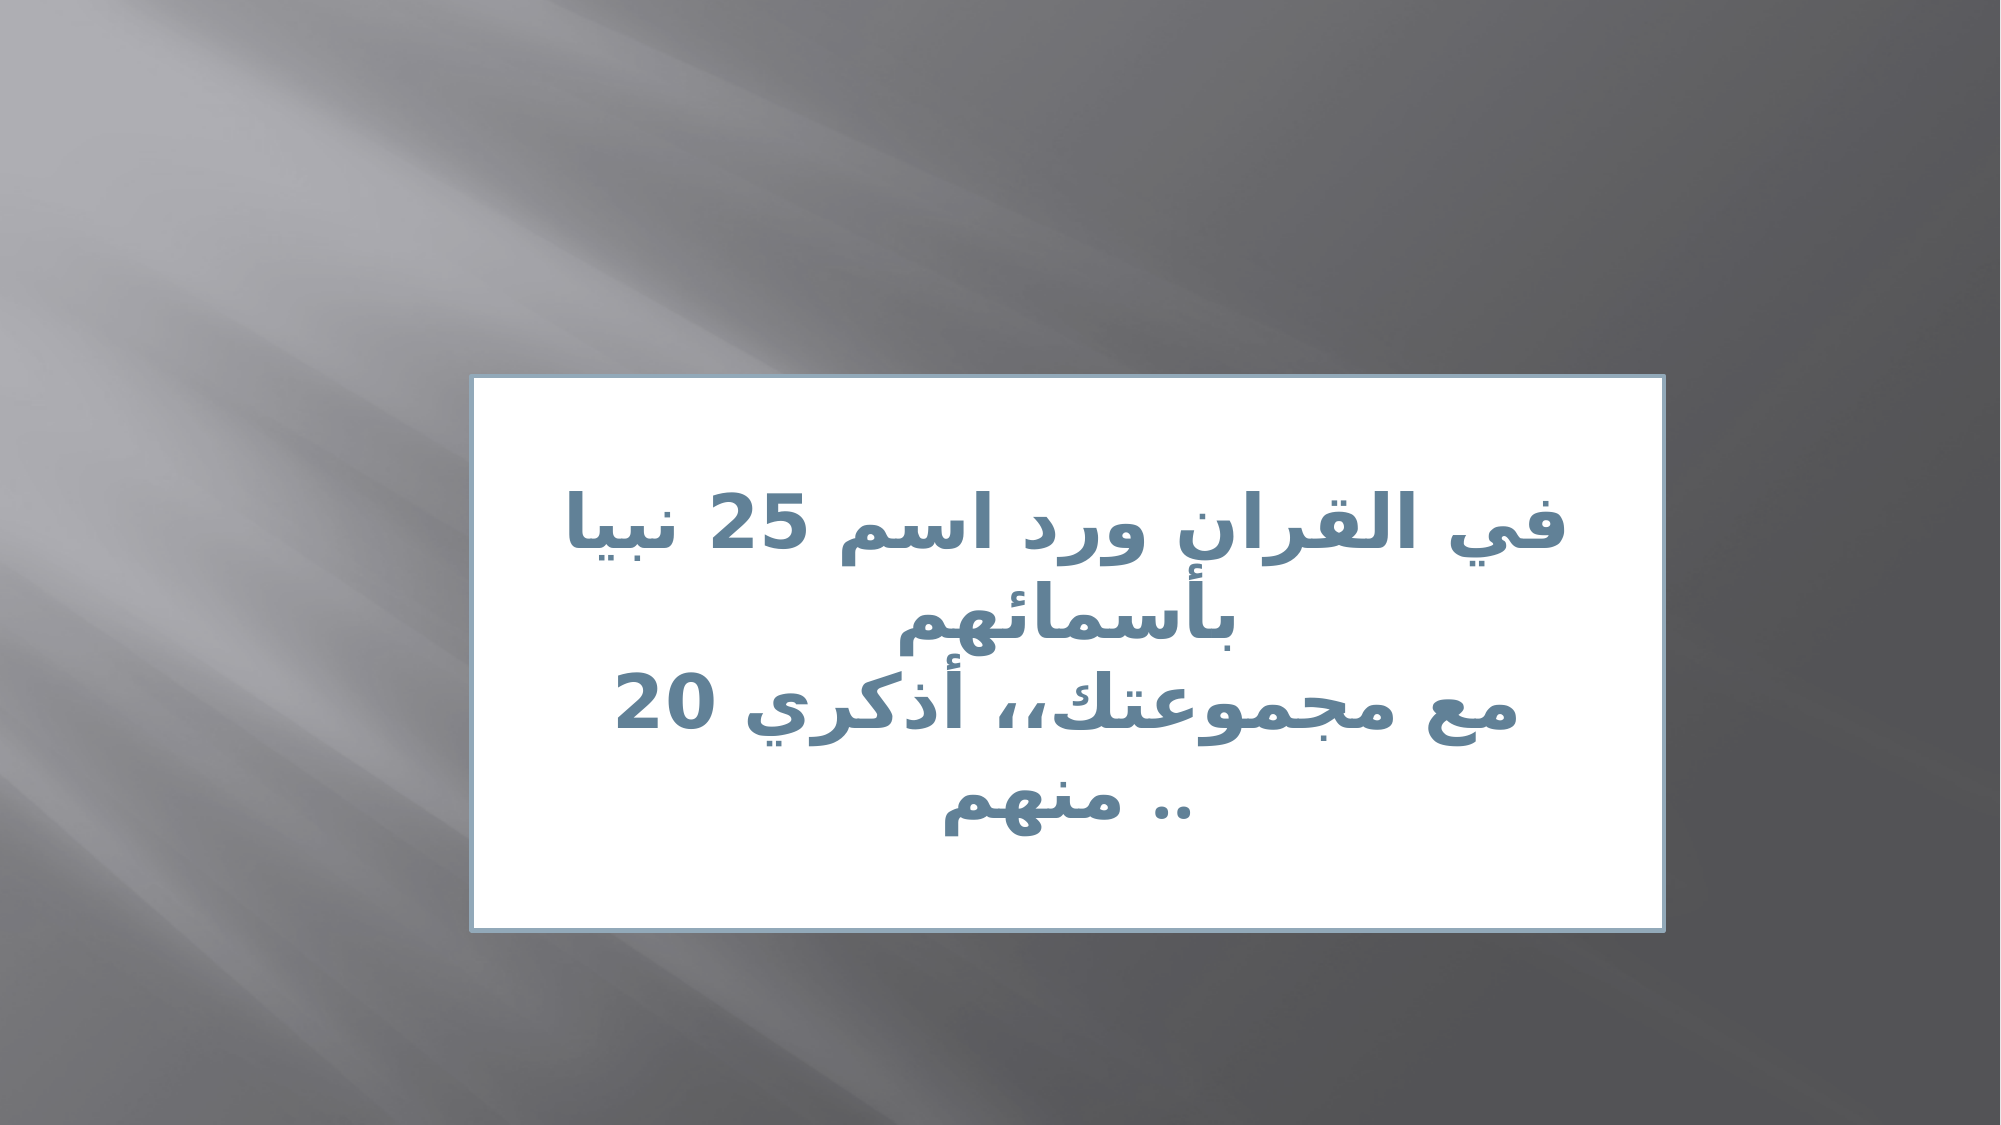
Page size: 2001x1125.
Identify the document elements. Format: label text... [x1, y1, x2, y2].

text_box في القران ورد اسم 25 نبيا بأسمائهم مع مجموعتك،، أذكري 20 منهم .. [469, 374, 1666, 933]
